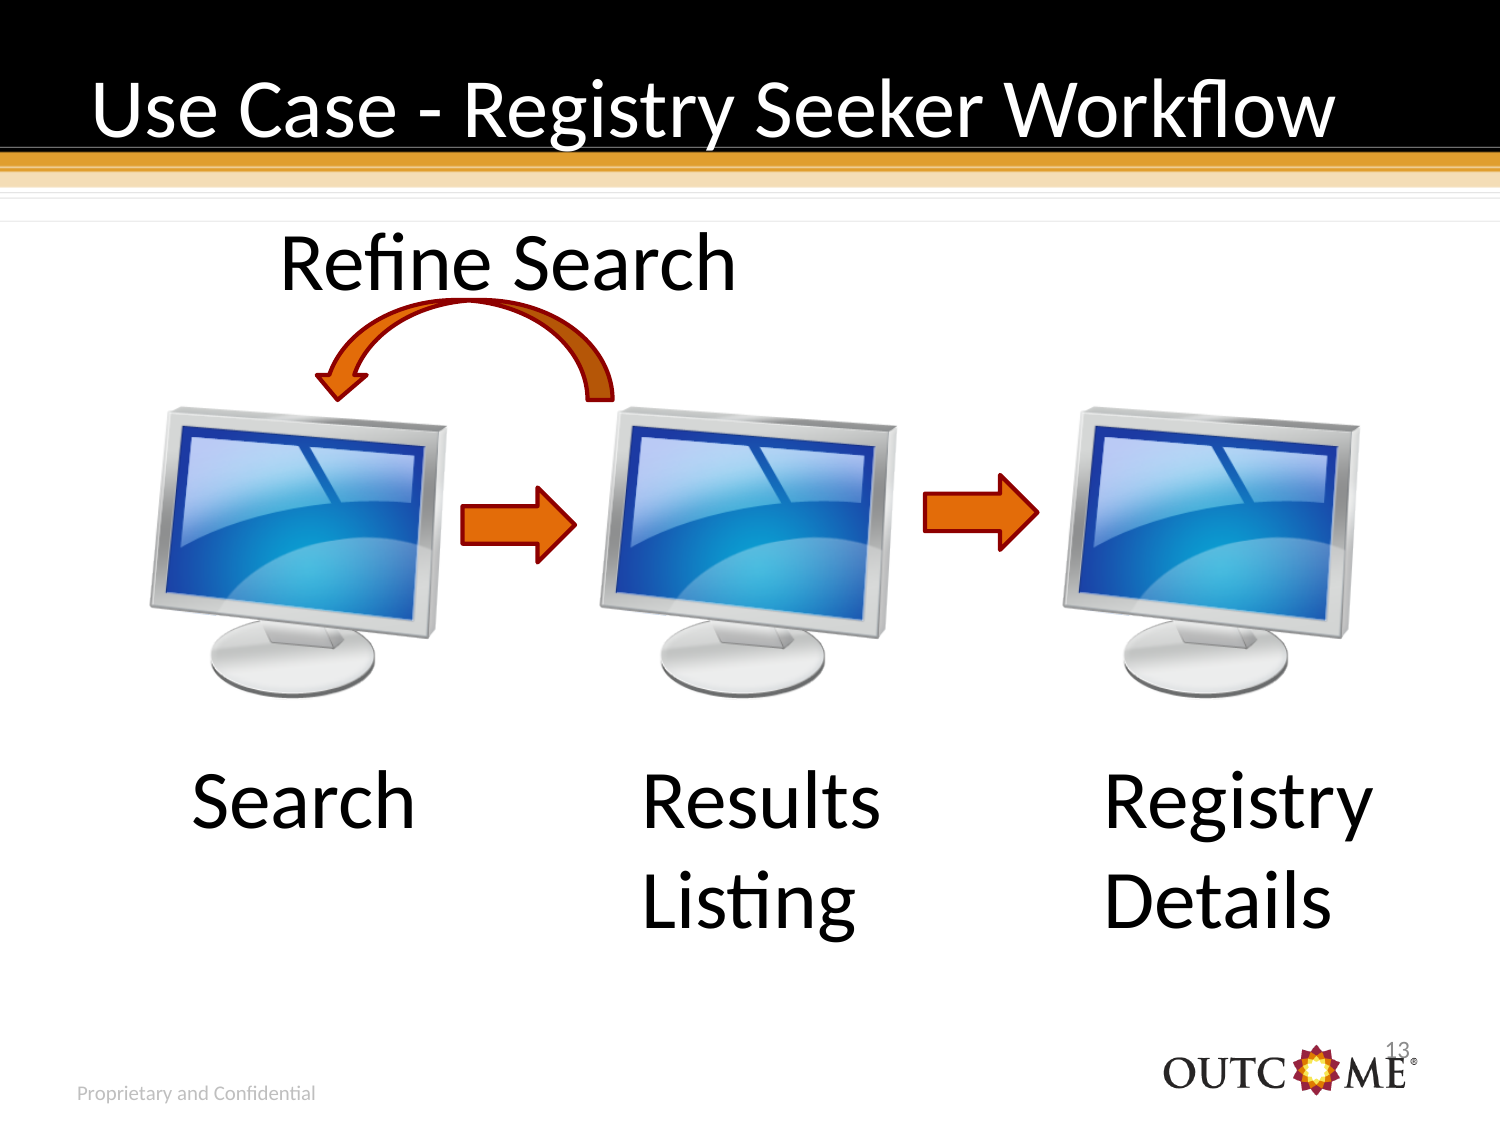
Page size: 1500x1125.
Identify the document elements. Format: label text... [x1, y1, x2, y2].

text_box Refine Search [265, 200, 754, 298]
title Use Case - Registry Seeker Workflow [75, 45, 1425, 163]
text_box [137, 299, 1392, 955]
picture [0, 0, 1500, 223]
picture [1163, 1073, 1418, 1096]
slide_number 12 [1074, 1025, 1425, 1073]
